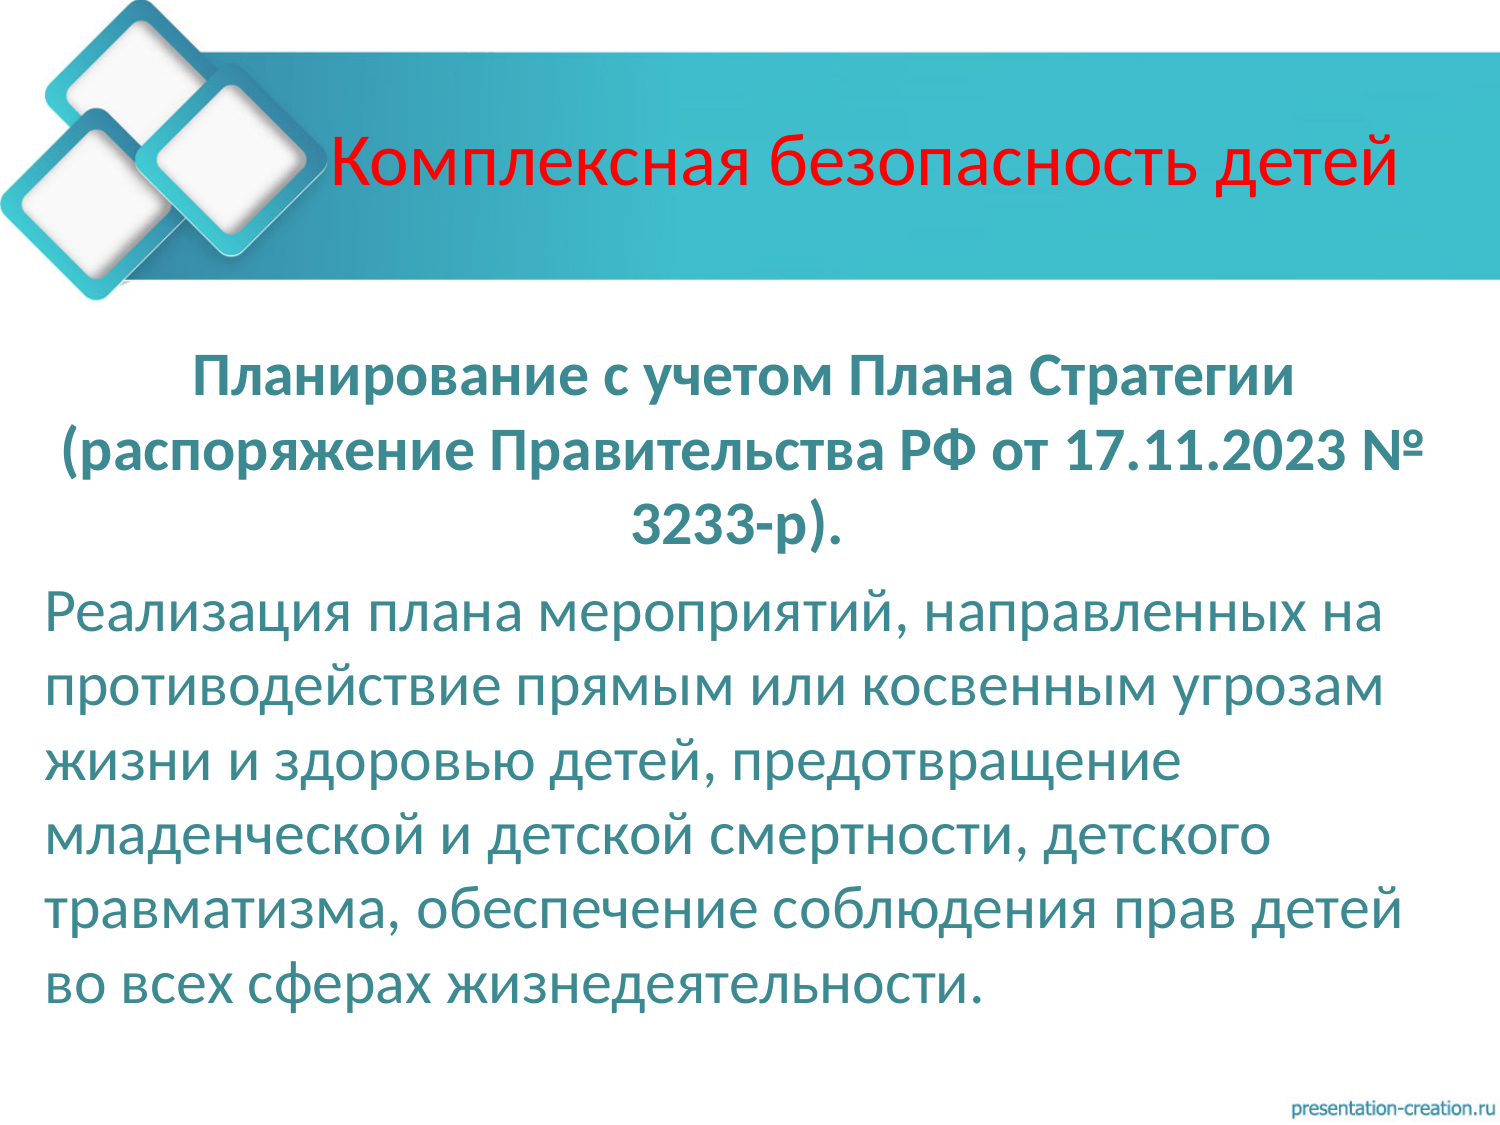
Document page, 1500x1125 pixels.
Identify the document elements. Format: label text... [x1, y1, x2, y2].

list Планирование с учетом Плана Стратегии (распоряжение Правительства РФ от 17.11.2023 № 3233-р). Реализация плана мероприятий, направленных на противодействие прямым или косвенным угрозам жизни и здоровью детей, предотвращение младенческой и детской смертности, детского травматизма, обеспечение соблюдения прав детей во всех сферах жизнедеятельности. [29, 326, 1459, 1035]
picture [0, 0, 1500, 1125]
title Комплексная безопасность детей [29, 43, 1447, 268]
